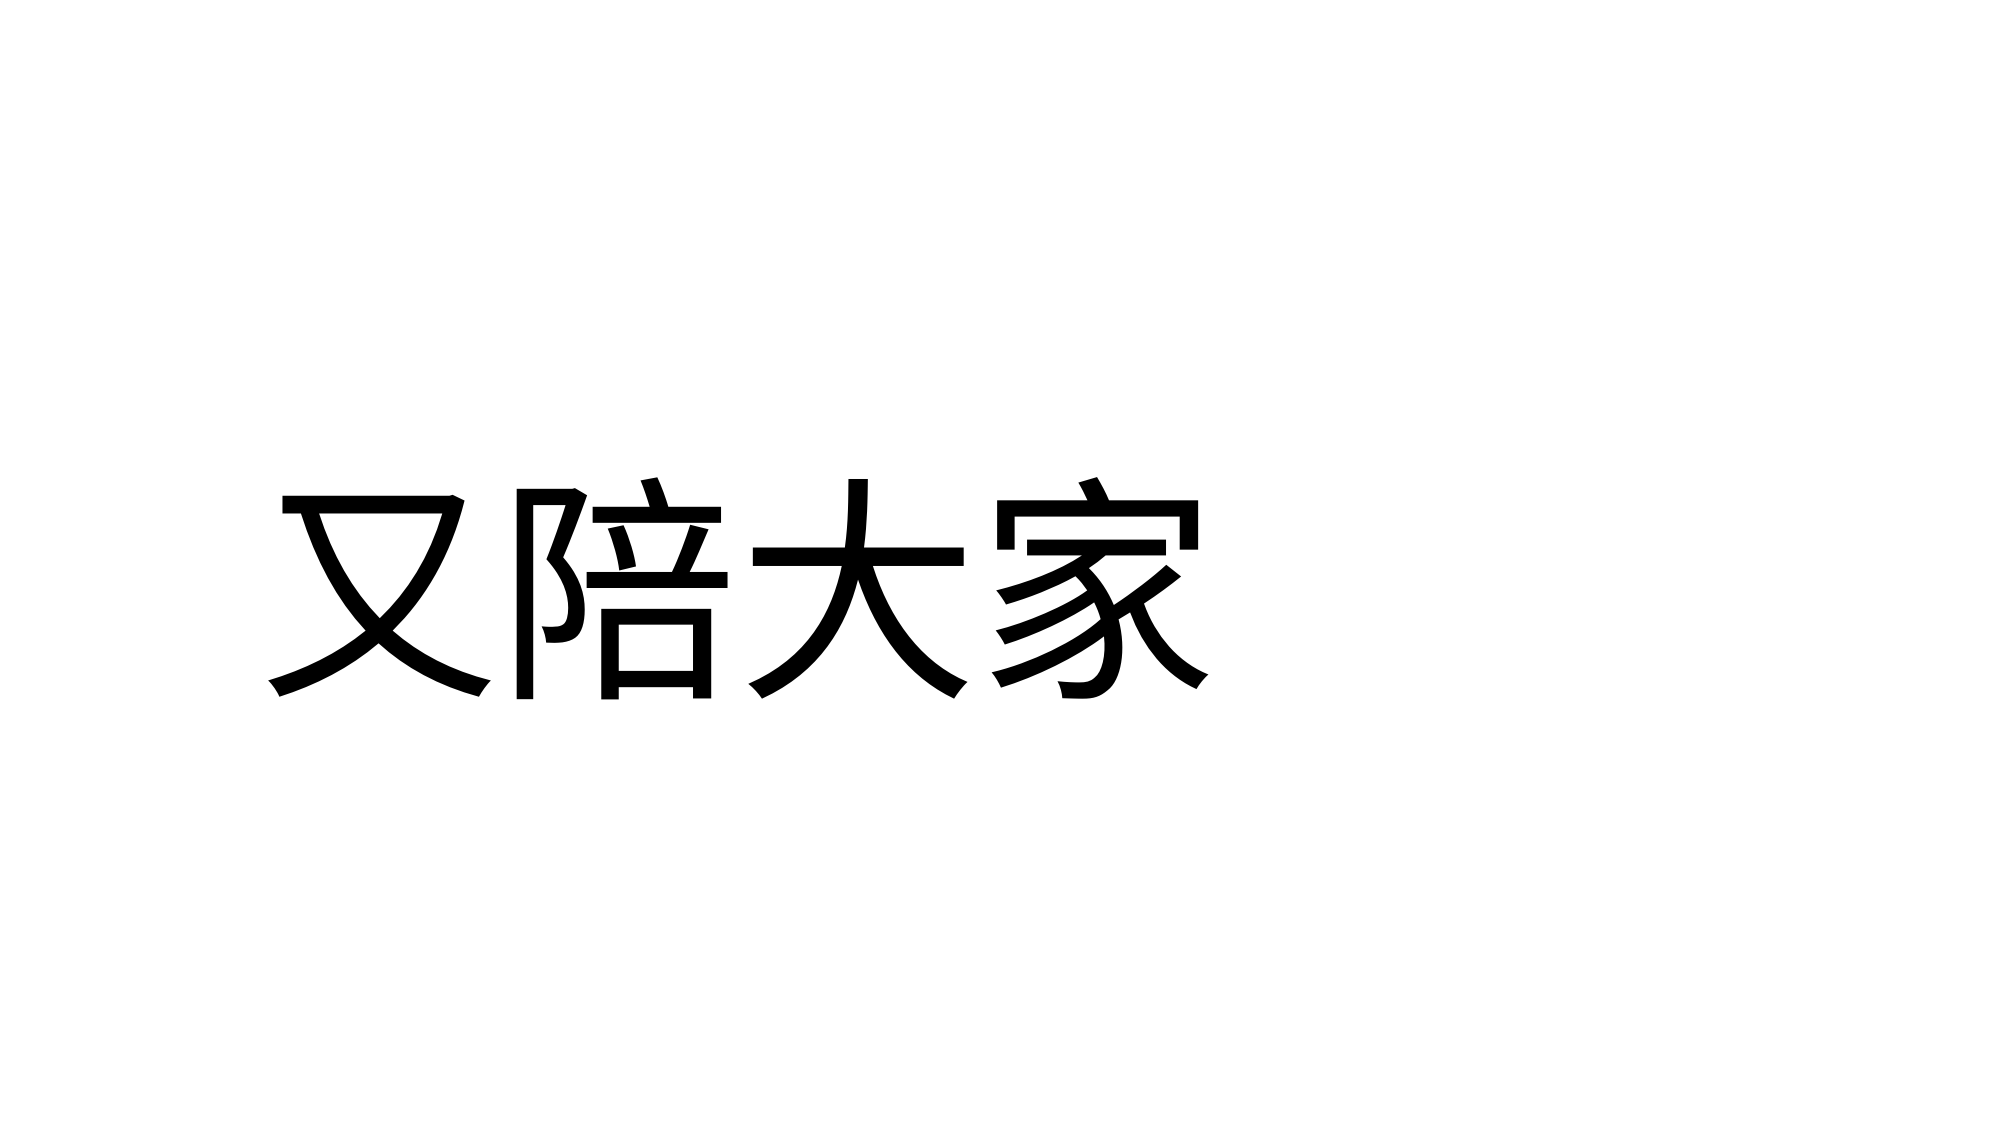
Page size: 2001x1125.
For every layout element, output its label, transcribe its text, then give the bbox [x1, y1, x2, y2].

text_box 又陪大家 [244, 433, 1233, 736]
